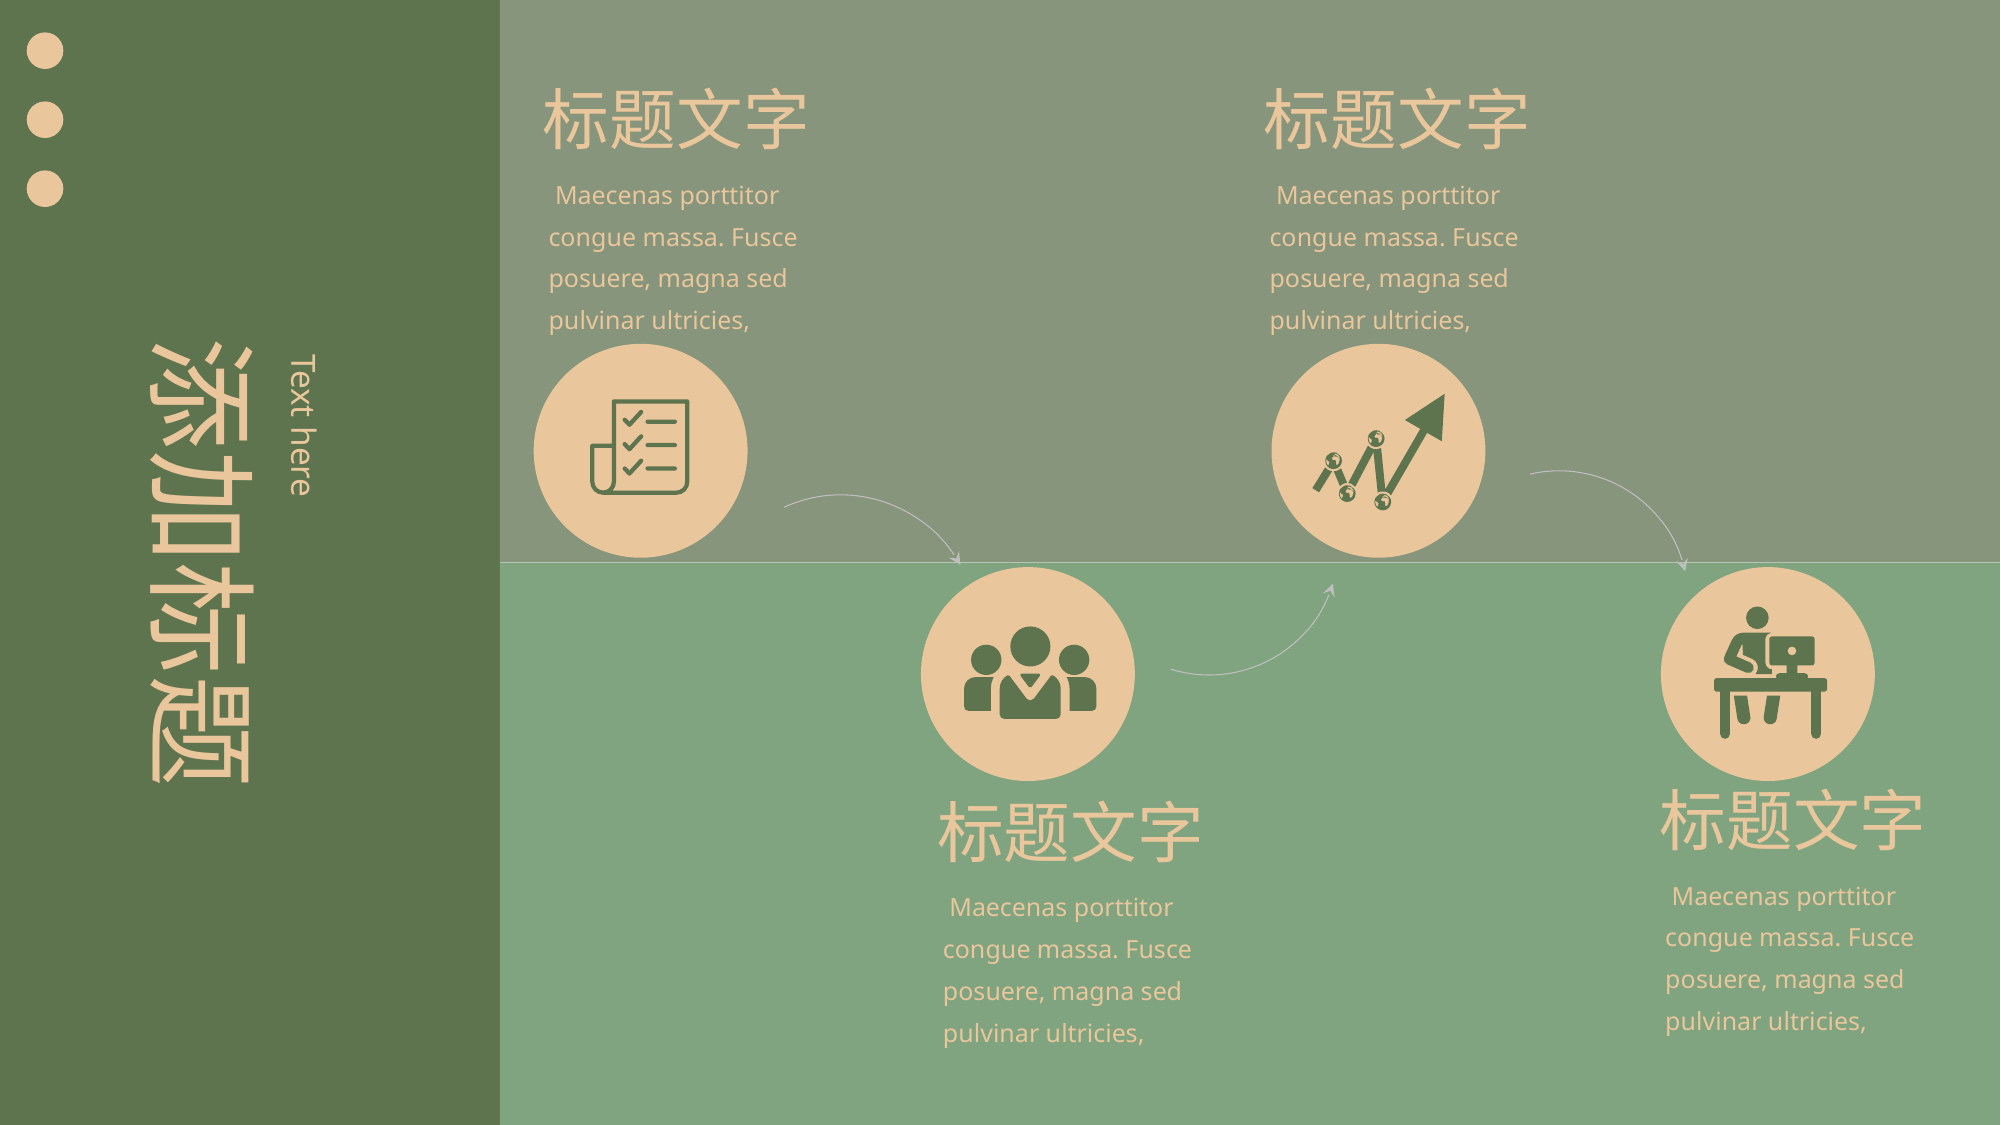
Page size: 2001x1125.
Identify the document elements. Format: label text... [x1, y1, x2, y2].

text_box [1058, 644, 1090, 676]
text_box [999, 675, 1061, 719]
text_box [919, 566, 1136, 783]
text_box 标题文字 [1249, 70, 1546, 166]
text_box [1066, 677, 1097, 711]
text_box [25, 100, 65, 140]
text_box [25, 169, 65, 209]
text_box Maecenas porttitor congue massa. Fusce posuere, magna sed pulvinar ultricies, [533, 160, 870, 342]
text_box [25, 31, 65, 71]
text_box [1659, 566, 1876, 771]
text_box [1170, 545, 1335, 676]
text_box [1010, 626, 1051, 667]
text_box [0, 0, 499, 1125]
text_box 标题文字 [528, 70, 825, 166]
text_box [971, 644, 1002, 676]
text_box [499, 561, 2000, 1125]
text_box [1746, 606, 1769, 630]
text_box [1270, 342, 1487, 559]
text_box [1020, 673, 1041, 688]
text_box [964, 677, 994, 711]
text_box [1724, 632, 1772, 675]
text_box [533, 343, 748, 558]
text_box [128, 294, 333, 831]
text_box [1312, 393, 1445, 511]
text_box [1714, 636, 1828, 739]
text_box [783, 494, 961, 633]
text_box [1529, 470, 1688, 601]
text_box Maecenas porttitor congue massa. Fusce posuere, magna sed pulvinar ultricies, [1254, 160, 1592, 342]
text_box 标题文字 [1644, 771, 1942, 866]
text_box [499, 0, 2000, 561]
text_box 标题文字 [922, 783, 1220, 878]
text_box Maecenas porttitor congue massa. Fusce posuere, magna sed pulvinar ultricies, [1650, 861, 1987, 1043]
text_box Maecenas porttitor congue massa. Fusce posuere, magna sed pulvinar ultricies, [928, 872, 1265, 1055]
